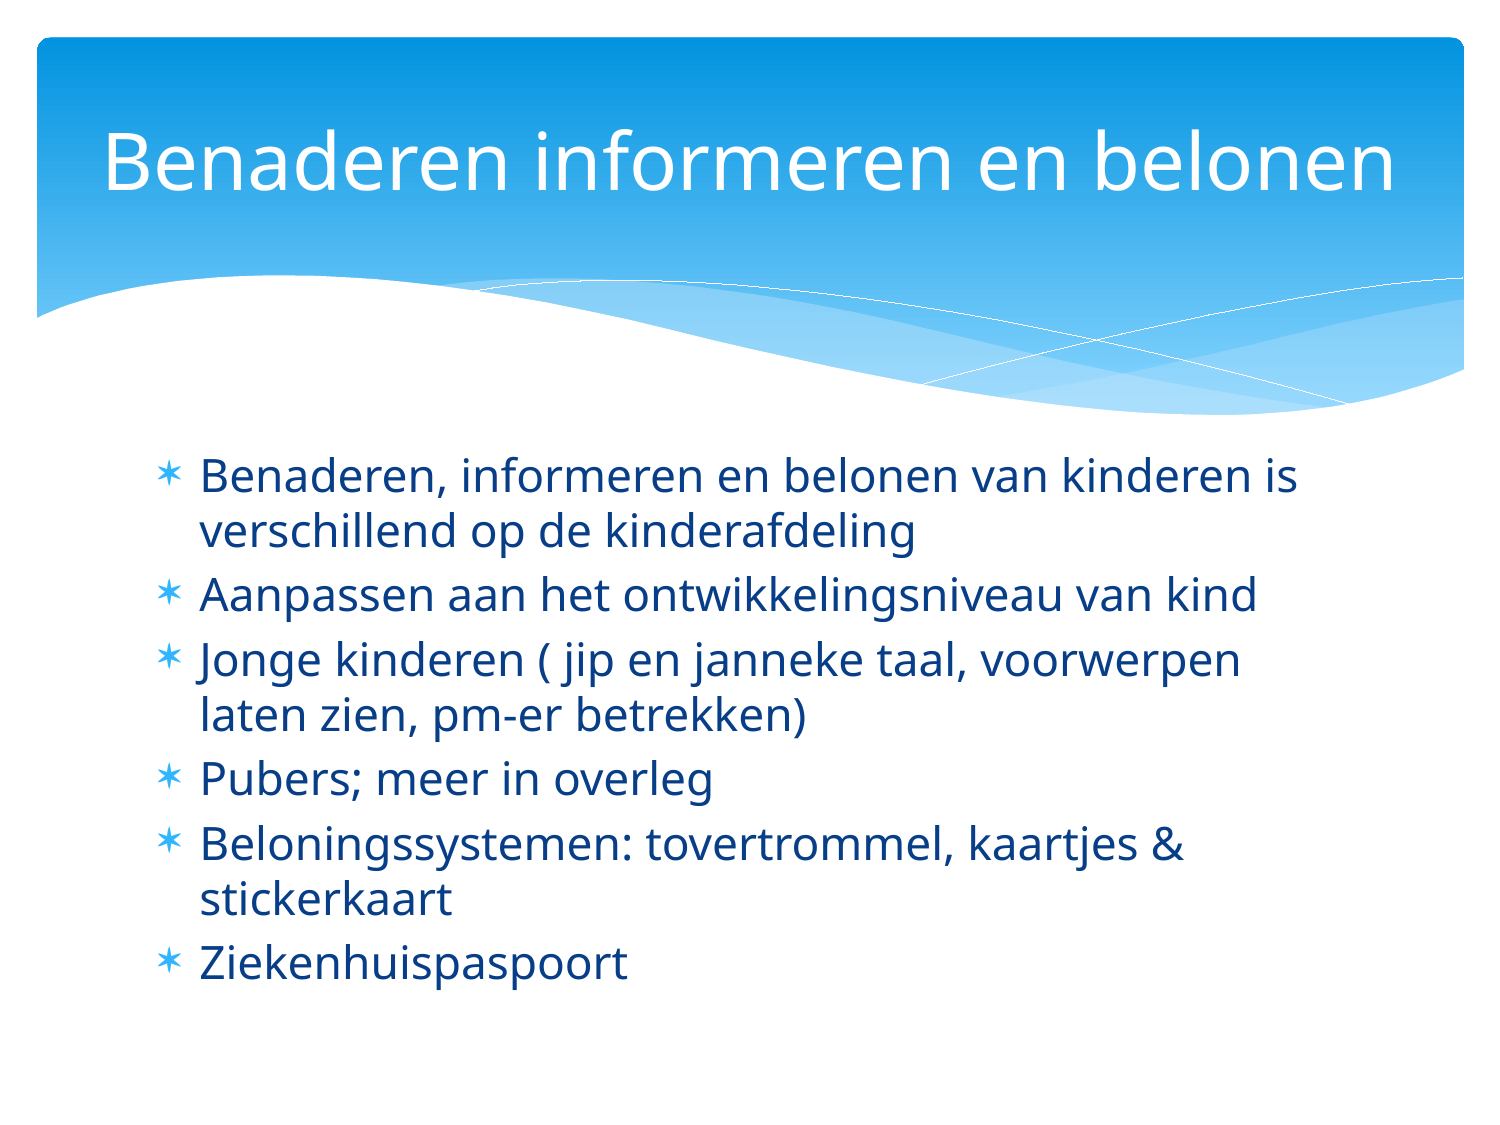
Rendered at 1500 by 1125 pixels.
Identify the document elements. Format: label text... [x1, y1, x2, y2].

list Benaderen, informeren en belonen van kinderen is verschillend op de kinderafdeling Aanpassen aan het ontwikkelingsniveau van kind Jonge kinderen ( jip en janneke taal, voorwerpen laten zien, pm-er betrekken) Pubers; meer in overleg Beloningssystemen: tovertrommel, kaartjes & stickerkaart Ziekenhuispaspoort [143, 438, 1359, 1005]
title Benaderen informeren en belonen [75, 55, 1425, 261]
